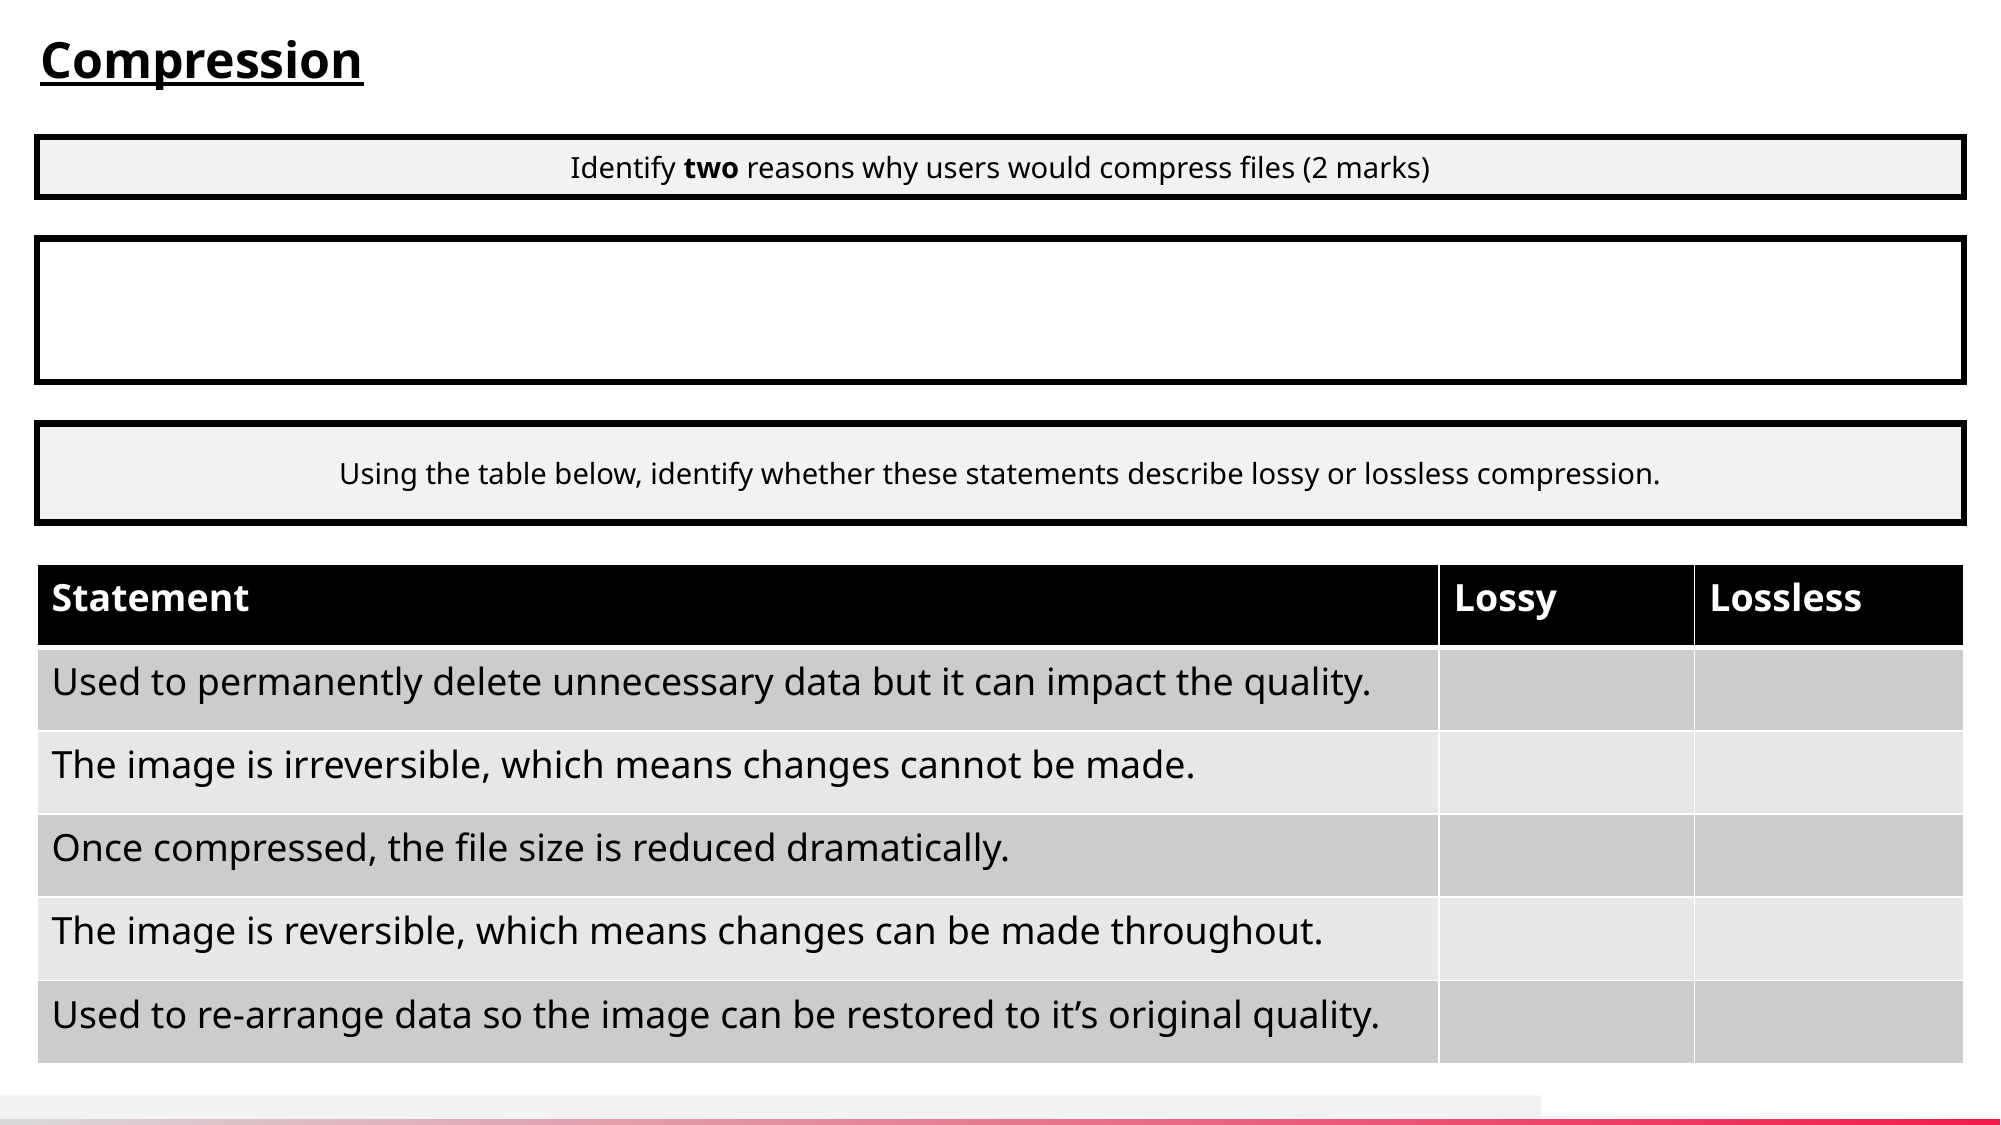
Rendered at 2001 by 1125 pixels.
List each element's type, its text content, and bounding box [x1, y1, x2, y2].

table_cell Used to permanently delete unnecessary data but it can impact the quality. [38, 650, 1438, 730]
table_cell [1440, 981, 1694, 1063]
text_box Using the table below, identify whether these statements describe lossy or lossless compression. [36, 423, 1965, 524]
table_cell Once compressed, the file size is reduced dramatically. [38, 815, 1438, 896]
text_box Identify two reasons why users would compress files (2 marks) [36, 136, 1965, 198]
table_cell Used to re-arrange data so the image can be restored to it’s original quality. [38, 981, 1438, 1063]
table_cell [1440, 732, 1694, 813]
table_cell [1440, 815, 1694, 896]
table_cell [1695, 898, 1963, 980]
table_cell [1440, 650, 1694, 730]
text_box [36, 237, 1965, 383]
table_cell [1695, 981, 1963, 1063]
table_cell The image is irreversible, which means changes cannot be made. [38, 732, 1438, 813]
table_header Statement [38, 565, 1438, 645]
table_header Lossless [1695, 565, 1963, 645]
table_cell [1695, 650, 1963, 730]
text_box Compression [25, 21, 1095, 96]
table_header Lossy [1440, 565, 1694, 645]
table_cell [1440, 898, 1694, 980]
table_cell [1695, 815, 1963, 896]
table_cell The image is reversible, which means changes can be made throughout. [38, 898, 1438, 980]
table_cell [1695, 732, 1963, 813]
